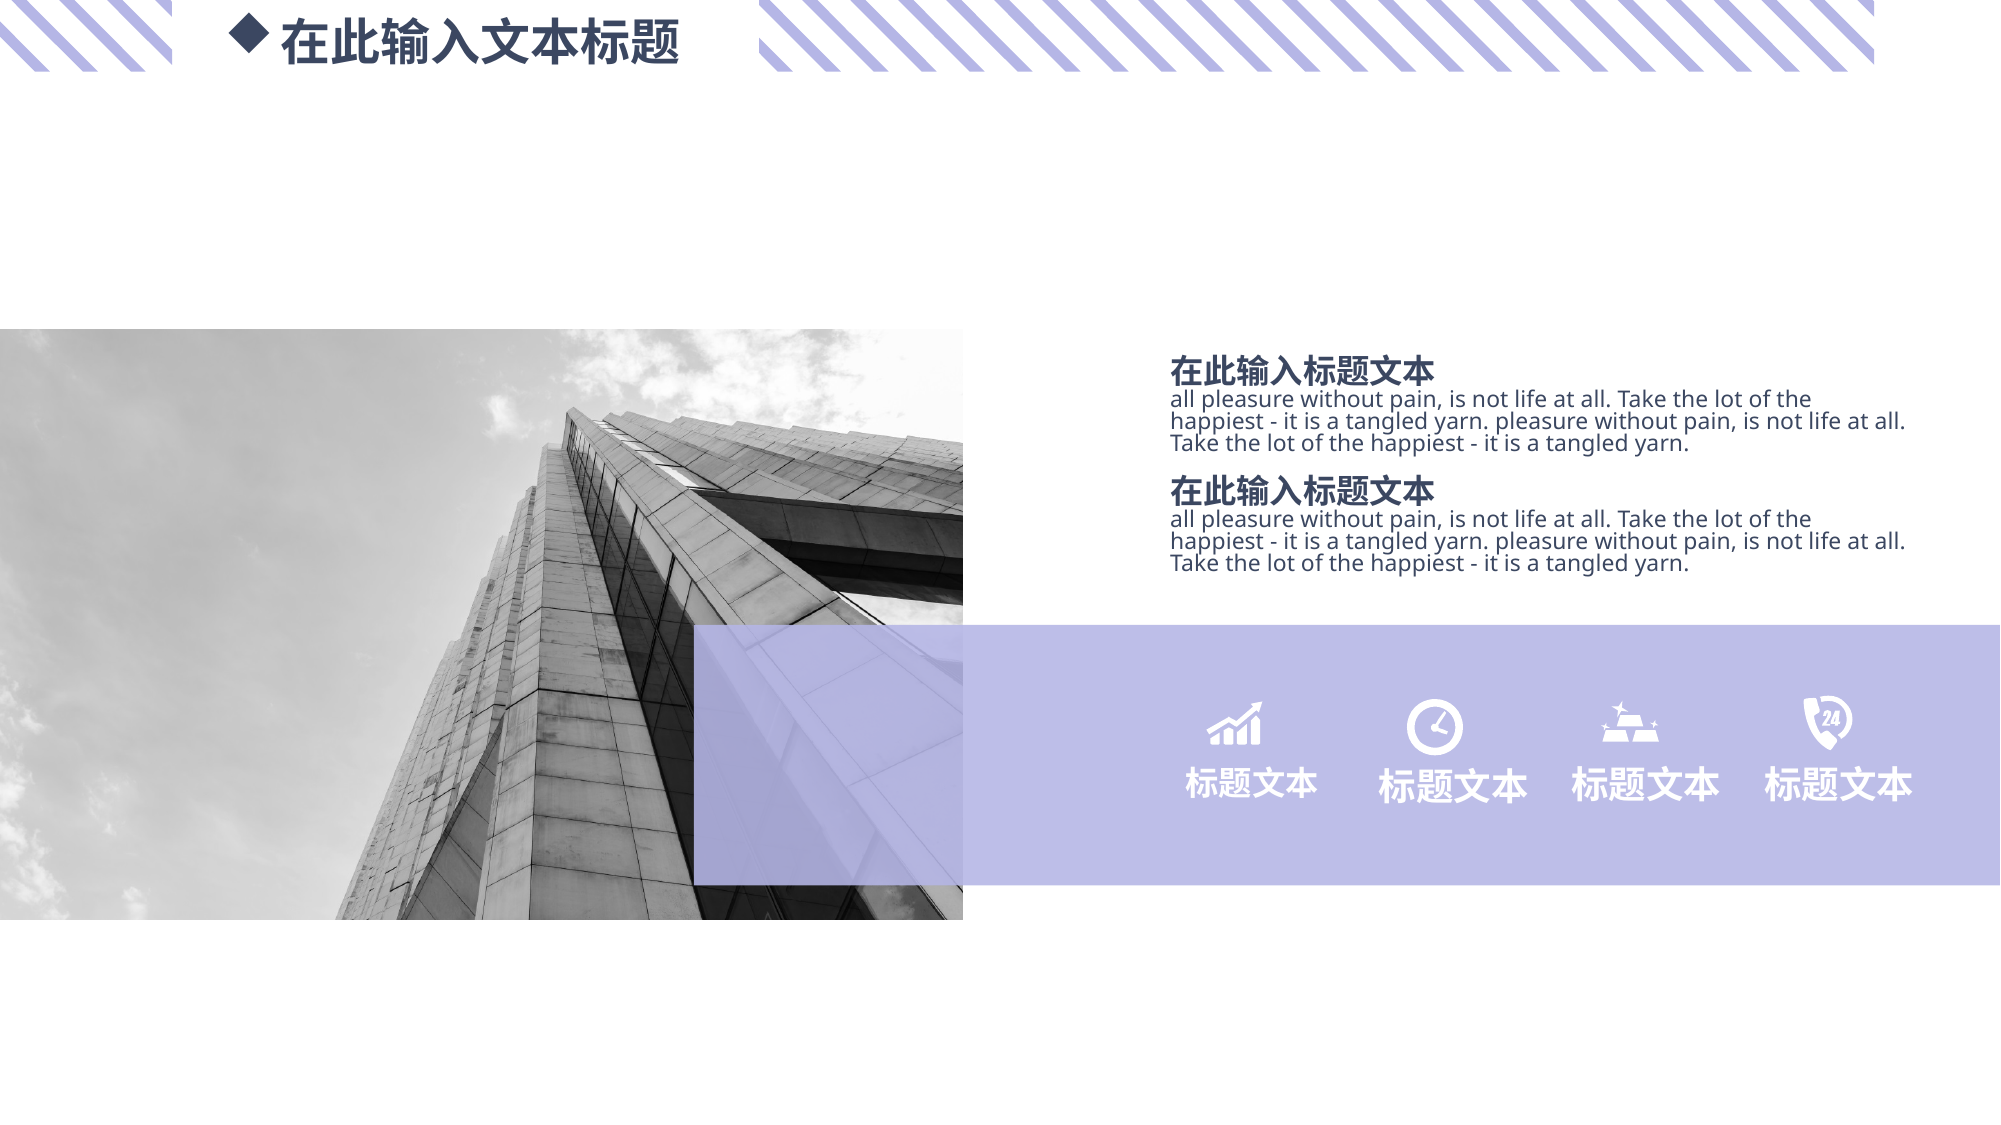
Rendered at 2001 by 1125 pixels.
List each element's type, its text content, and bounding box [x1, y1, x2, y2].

picture [0, 329, 963, 921]
text_box [966, 623, 2000, 887]
text_box 在此输入文本标题 [209, 2, 759, 78]
text_box 在此输入标题文本 all pleasure without pain, is not life at all. Take the lot of the happiest - it is a tangled yarn. pleasure without pain, is not life at all. Take the lot of the happiest - it is a tangled yarn. [1155, 462, 1927, 616]
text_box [1169, 701, 1336, 811]
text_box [1362, 698, 1545, 816]
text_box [1555, 700, 1738, 815]
text_box 在此输入标题文本 all pleasure without pain, is not life at all. Take the lot of the happiest - it is a tangled yarn. pleasure without pain, is not life at all. Take the lot of the happiest - it is a tangled yarn. [1155, 342, 1927, 462]
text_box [1748, 695, 1931, 815]
